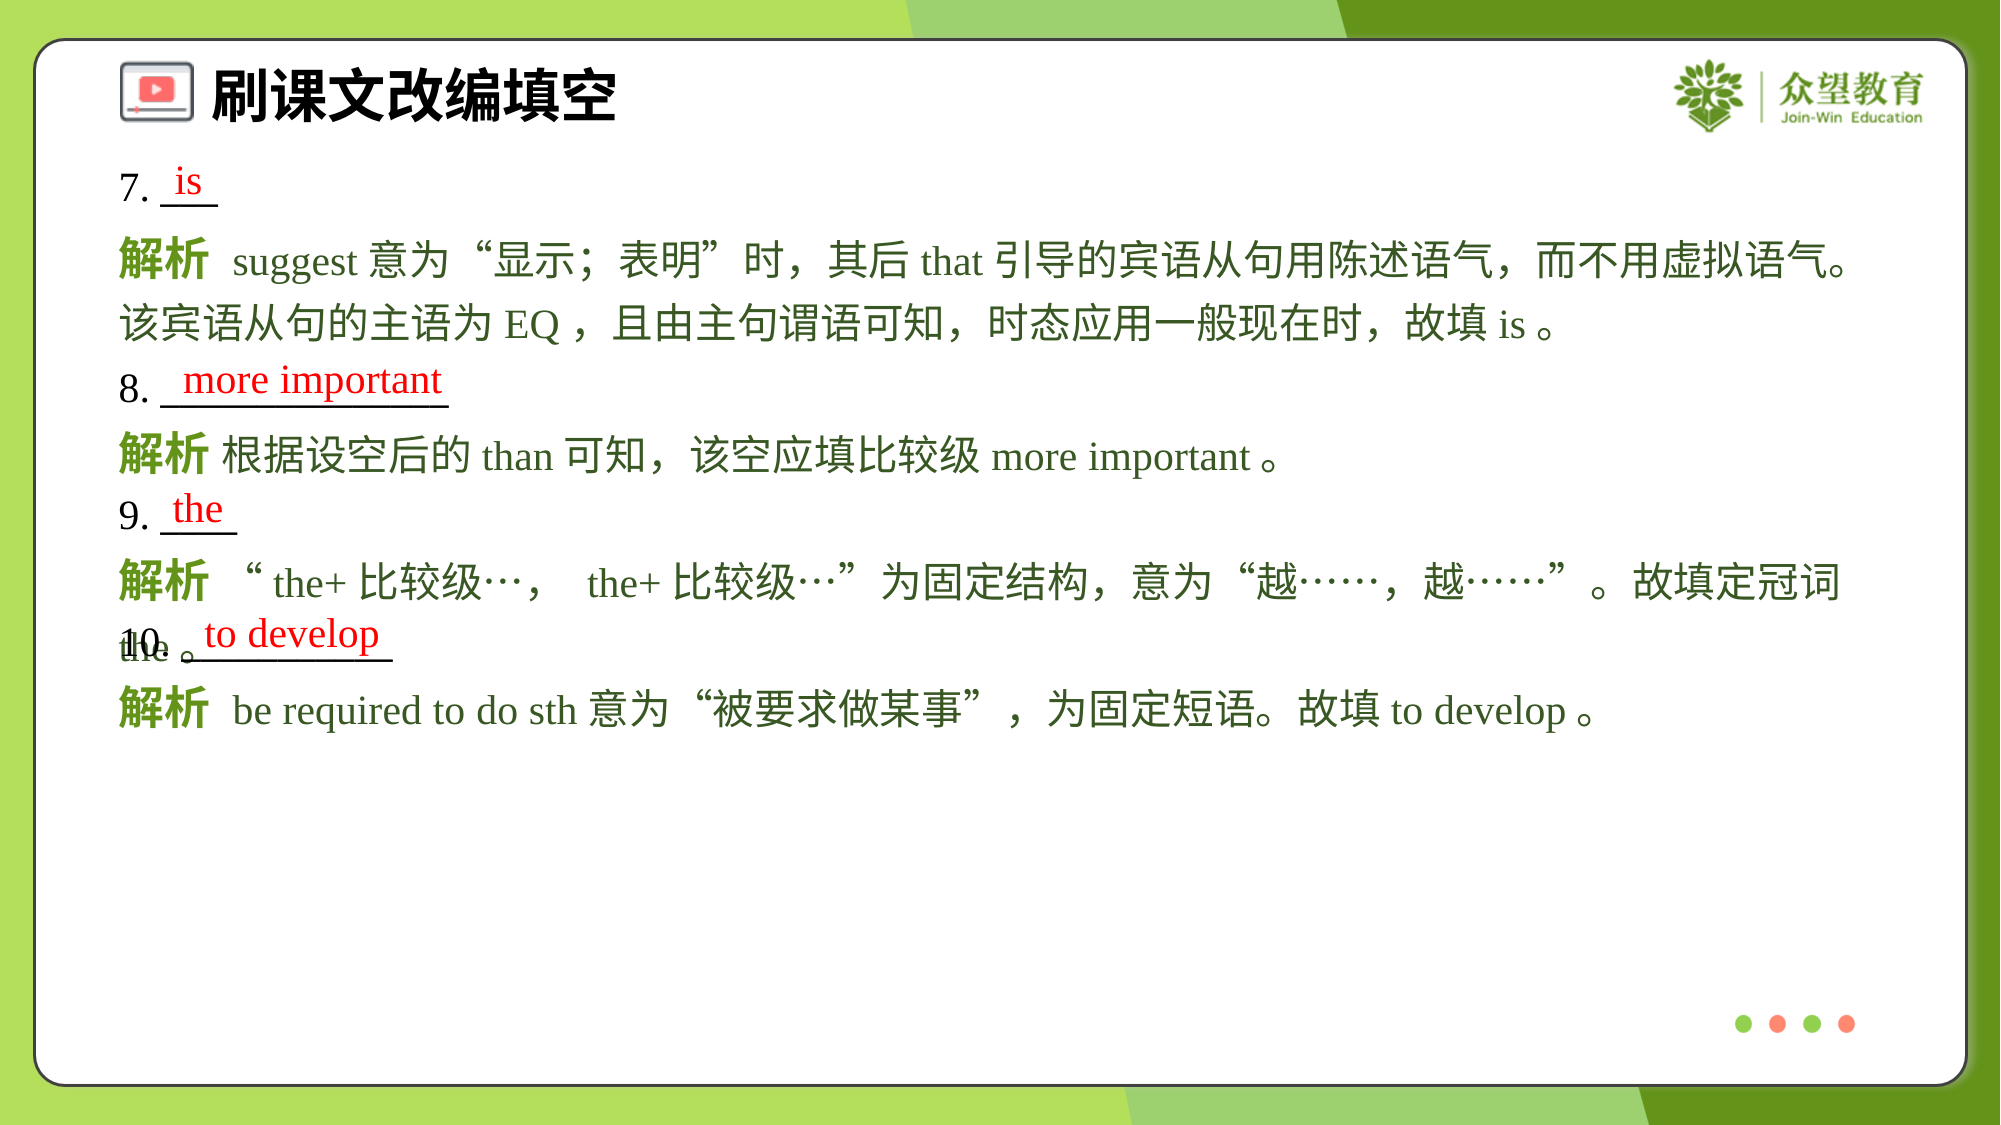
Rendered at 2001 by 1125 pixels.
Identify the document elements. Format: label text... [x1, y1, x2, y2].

text_box 解析 suggest意为“显示；表明”时，其后that引导的宾语从句用陈述语气，而不用虚拟语气。该宾语从句的主语为EQ，且由主句谓语可知，时态应用一般现在时，故填is。 [118, 215, 1883, 343]
text_box 9. ____ [118, 474, 1883, 532]
text_box to develop [195, 593, 390, 651]
text_box 10. ___________ [118, 602, 1883, 659]
text_box the [167, 468, 229, 527]
text_box 解析 “the+比较级…， the+比较级…”为固定结构，意为“越……，越……”。故填定冠词the。 [118, 538, 1883, 601]
picture [0, 0, 2000, 1125]
text_box is [170, 140, 207, 199]
text_box 8. _______________ [118, 348, 1883, 406]
text_box more important [174, 339, 452, 397]
text_box 解析 be required to do sth意为“被要求做某事”，为固定短语。故填to develop。 [118, 665, 1883, 728]
text_box 7. ___ [118, 146, 1883, 204]
text_box 解析 根据设空后的than可知，该空应填比较级more important。 [118, 411, 1883, 474]
